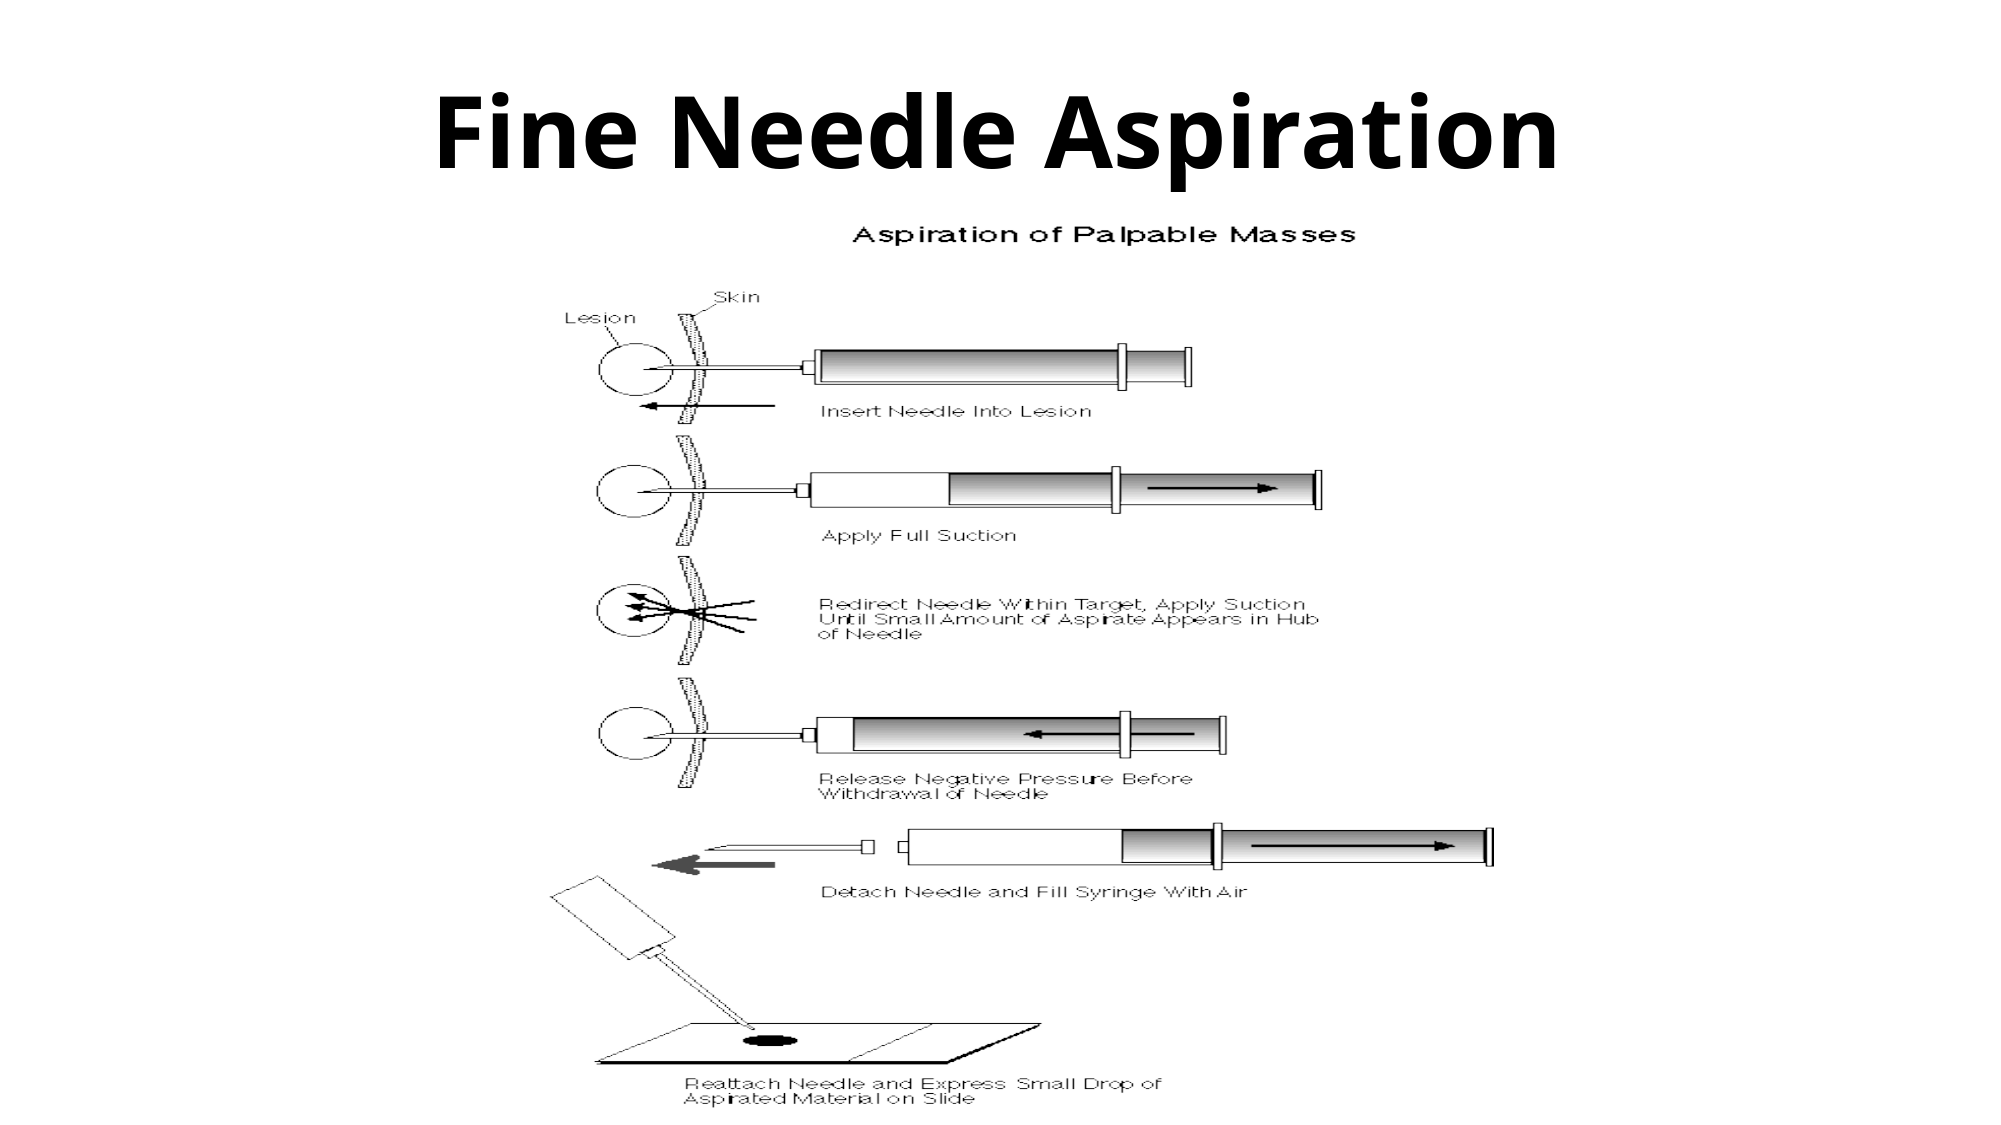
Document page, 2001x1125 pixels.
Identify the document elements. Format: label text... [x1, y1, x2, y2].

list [548, 224, 1494, 1109]
title Fine Needle Aspiration [134, 27, 1860, 245]
